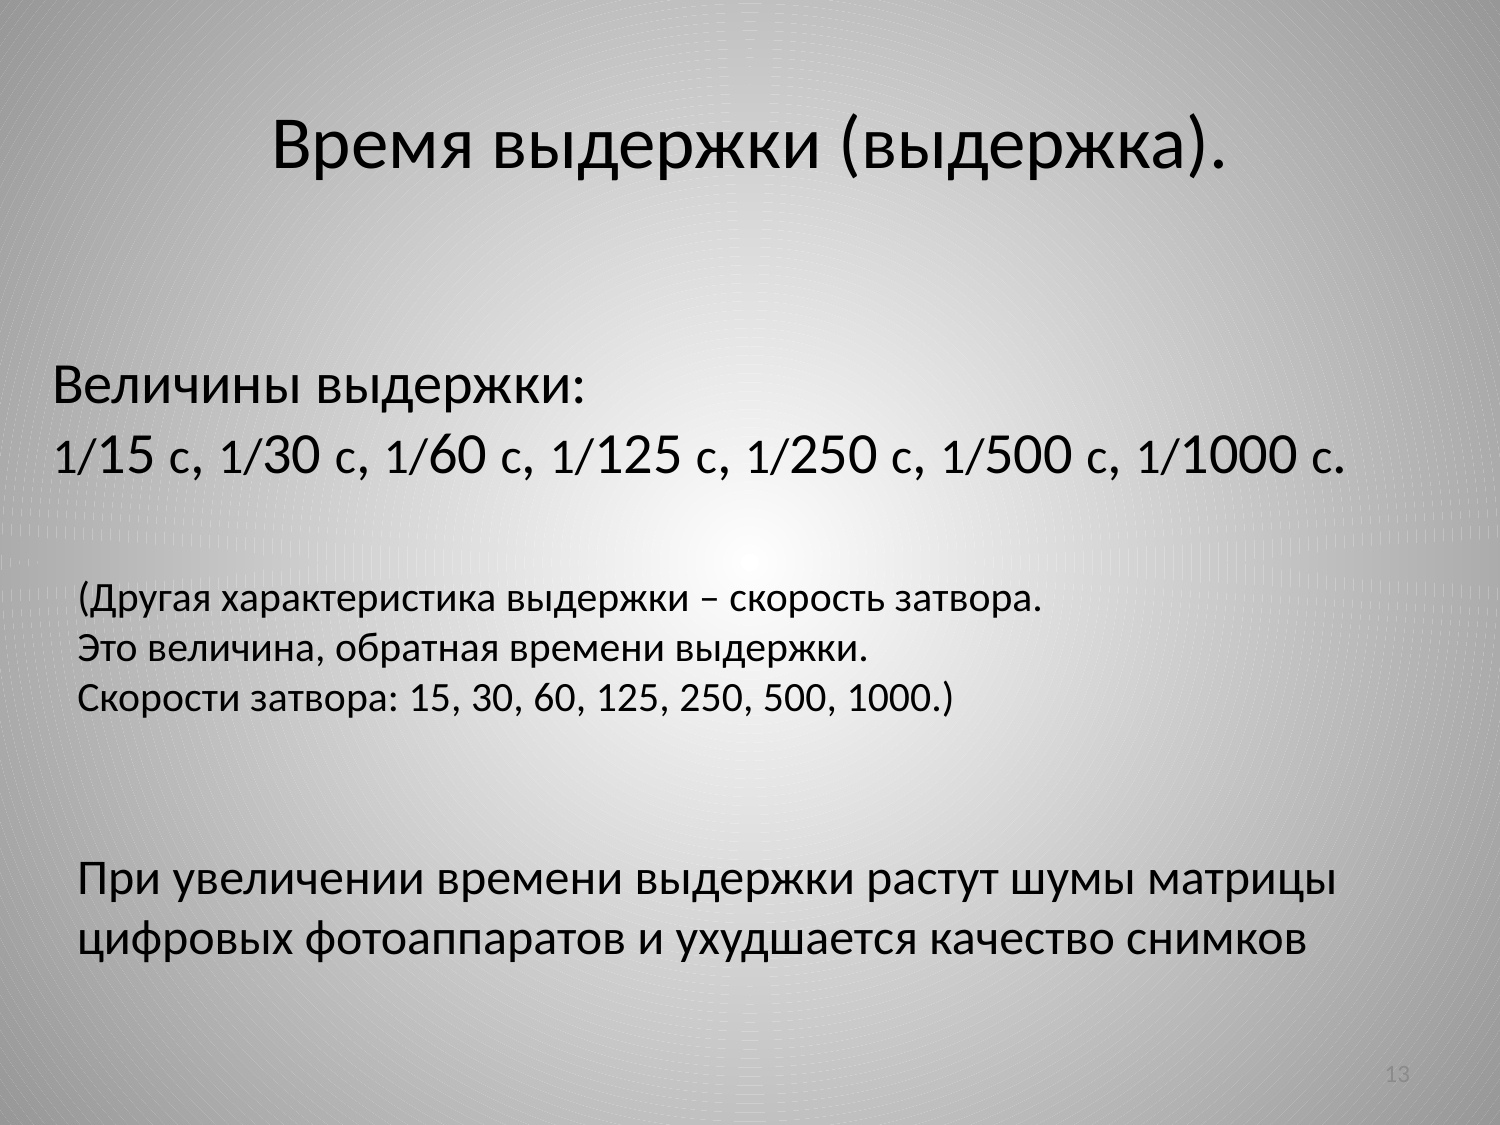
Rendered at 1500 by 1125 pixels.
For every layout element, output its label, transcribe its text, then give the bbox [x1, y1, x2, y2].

title Время выдержки (выдержка). [75, 45, 1425, 233]
text_box При увеличении времени выдержки растут шумы матрицы цифровых фотоаппаратов и ухудшается качество снимков [62, 837, 1413, 973]
text_box (Другая характеристика выдержки – скорость затвора. Это величина, обратная времени выдержки. Скорости затвора: 15, 30, 60, 125, 250, 500, 1000.) [62, 562, 1388, 728]
slide_number 13 [1074, 1042, 1425, 1103]
text_box Величины выдержки: 1/15 с, 1/30 с, 1/60 с, 1/125 с, 1/250 с, 1/500 с, 1/1000 с. [37, 337, 1500, 493]
